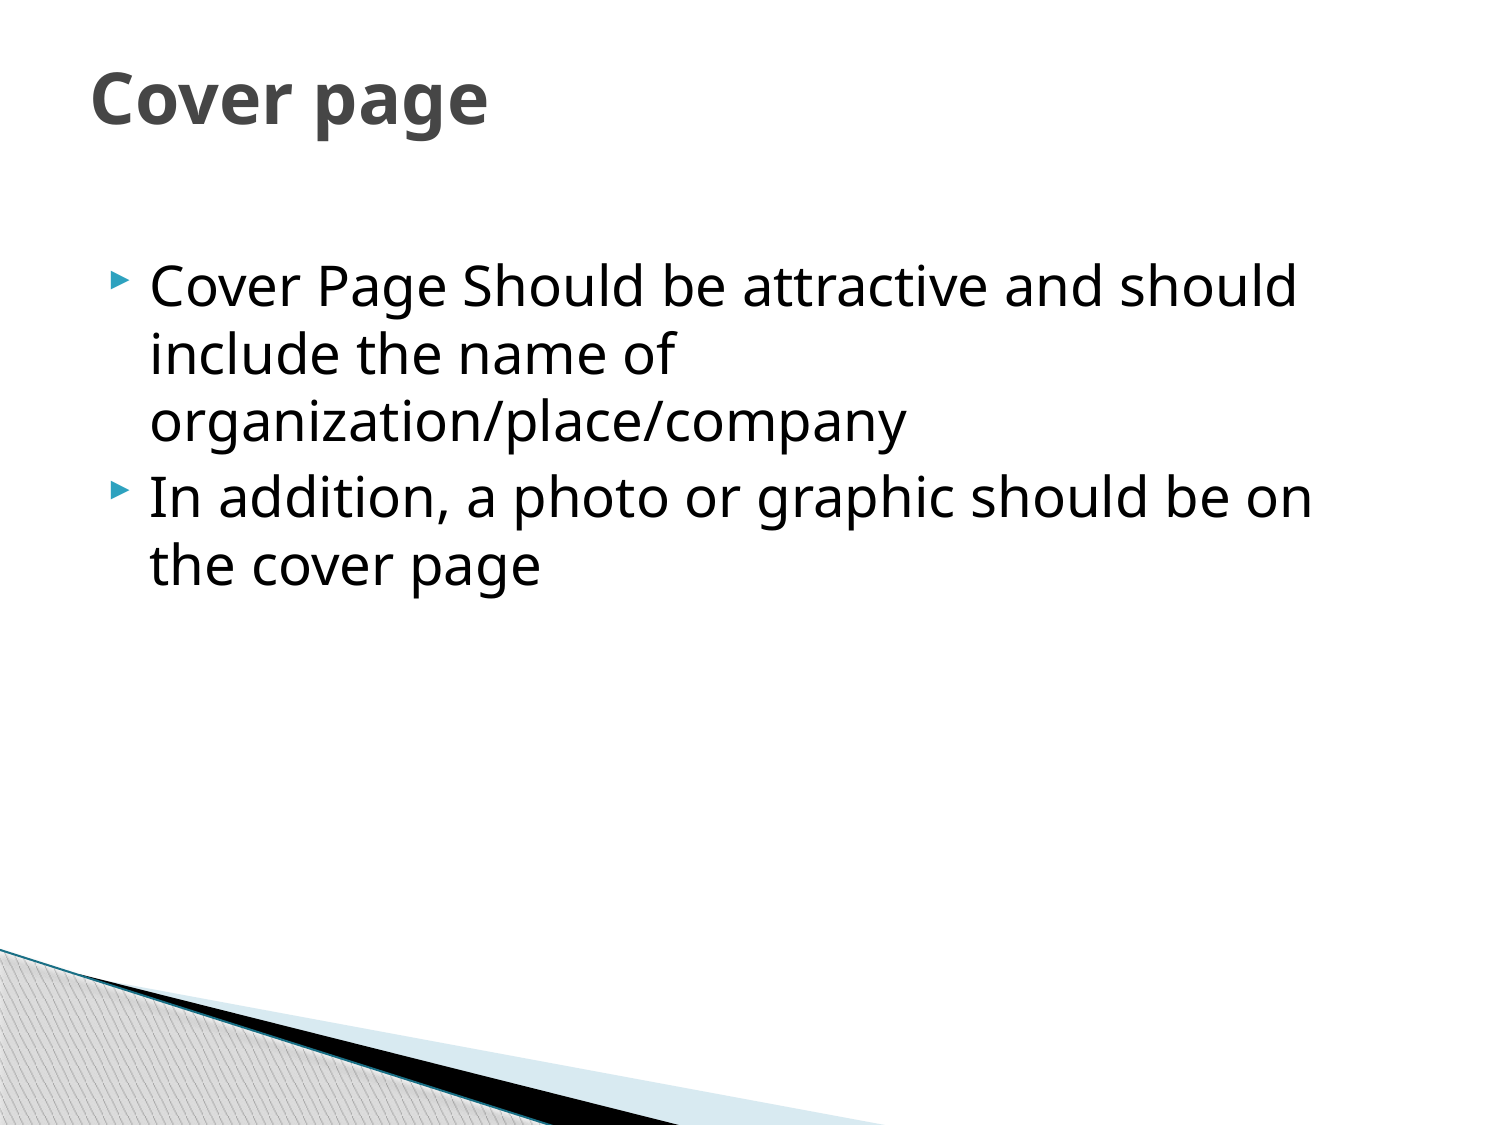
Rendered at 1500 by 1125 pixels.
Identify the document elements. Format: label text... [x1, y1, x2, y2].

title Cover page [75, 45, 1425, 233]
list Cover Page Should be attractive and should include the name of organization/place/company In addition, a photo or graphic should be on the cover page [75, 243, 1425, 986]
